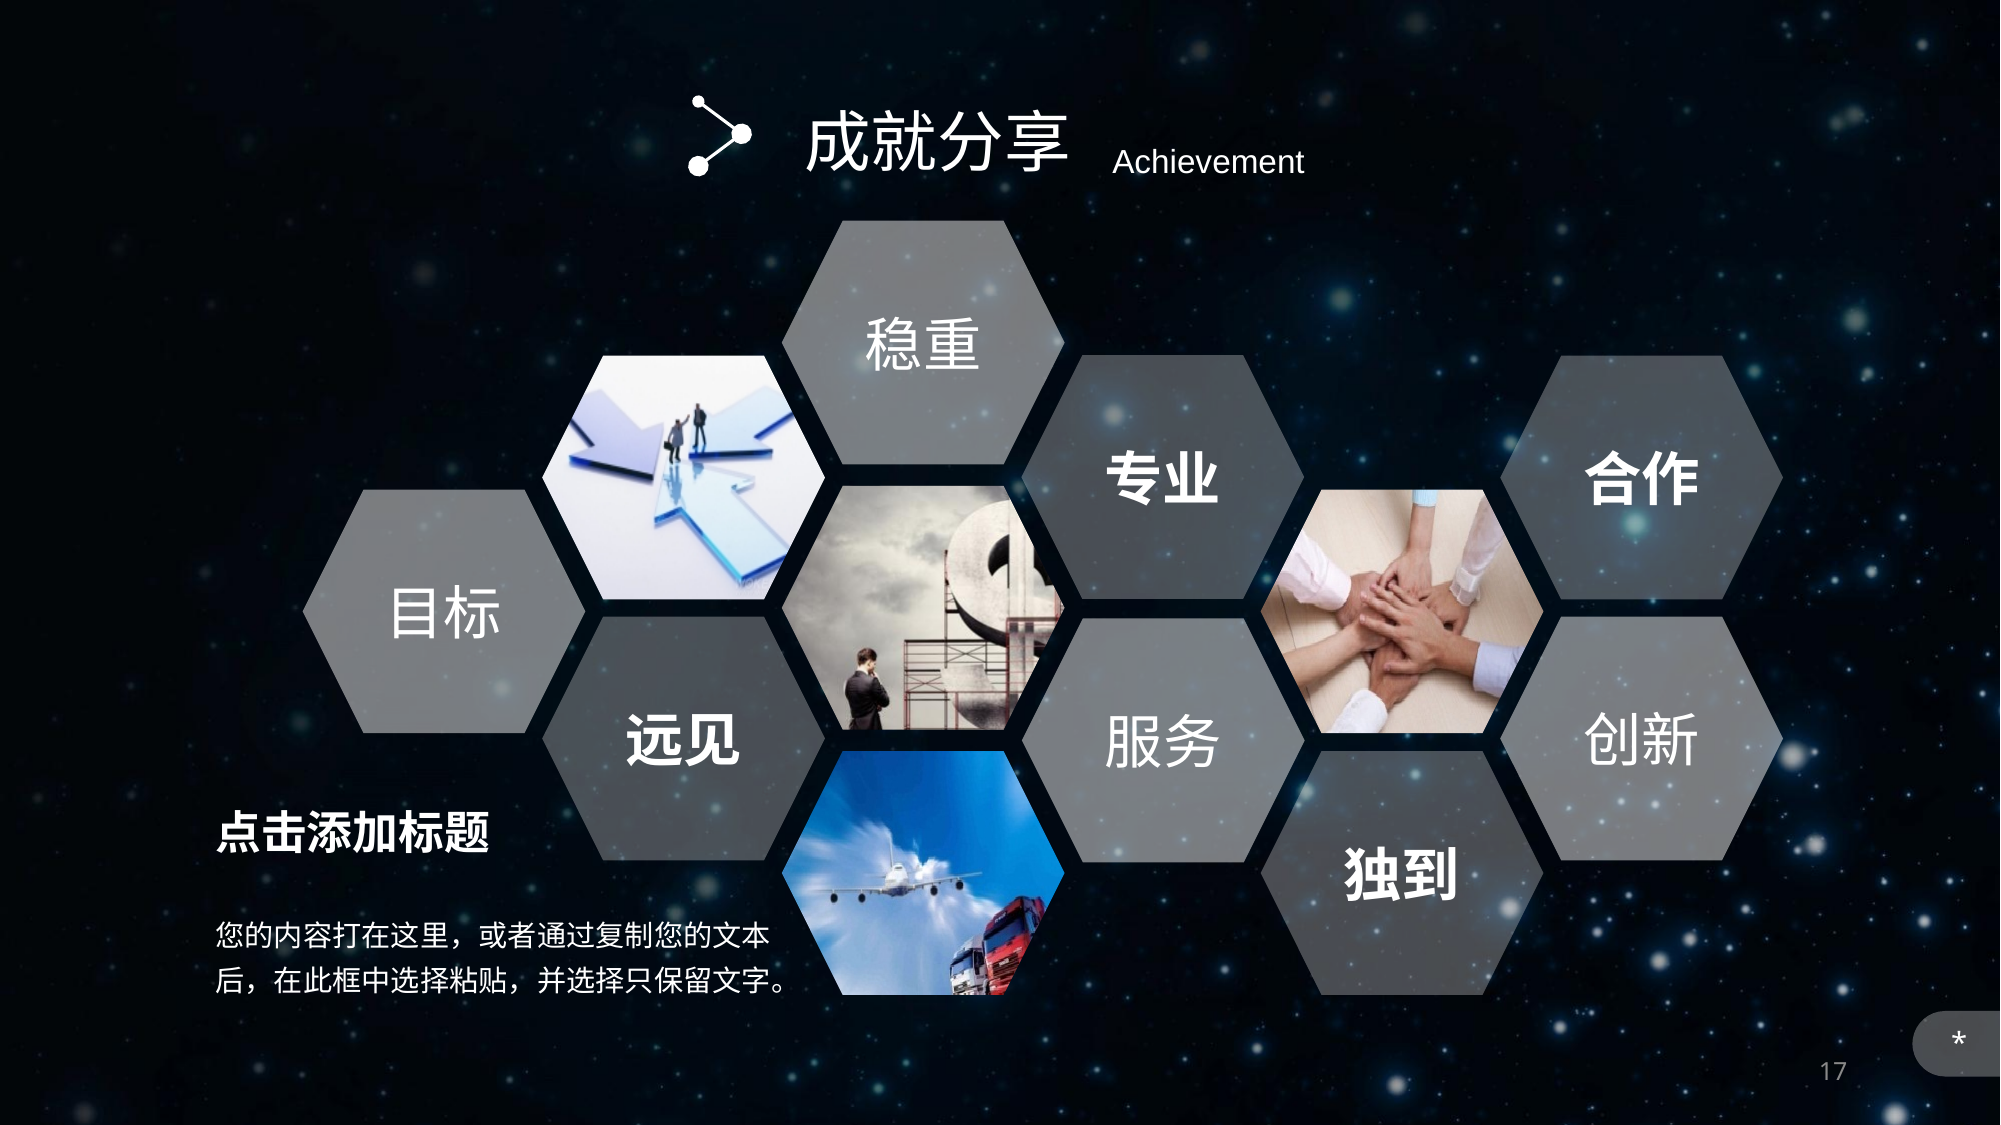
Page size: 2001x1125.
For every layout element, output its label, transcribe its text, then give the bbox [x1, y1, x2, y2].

picture [0, 0, 2000, 1125]
text_box [542, 355, 826, 600]
text_box 稳重 [781, 220, 1065, 465]
text_box * [1925, 1018, 2000, 1065]
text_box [698, 101, 742, 167]
text_box [781, 485, 1065, 730]
text_box Achievement [1097, 132, 1476, 188]
text_box 合作 [1500, 355, 1784, 600]
text_box [1912, 1010, 2000, 1077]
text_box 远见 [542, 616, 826, 861]
text_box 服务 [1021, 618, 1305, 863]
text_box [781, 751, 1065, 995]
text_box [1260, 489, 1544, 734]
text_box 专业 [1021, 355, 1305, 599]
text_box 创新 [1500, 616, 1784, 861]
text_box 独到 [1260, 751, 1544, 995]
text_box 点击添加标题 [200, 796, 658, 867]
text_box 目标 [302, 489, 586, 734]
text_box 成就分享 [789, 92, 1087, 188]
text_box 您的内容打在这里，或者通过复制您的文本后，在此框中选择粘贴，并选择只保留文字。 [200, 899, 788, 1005]
slide_number 17 [1412, 1042, 1863, 1103]
